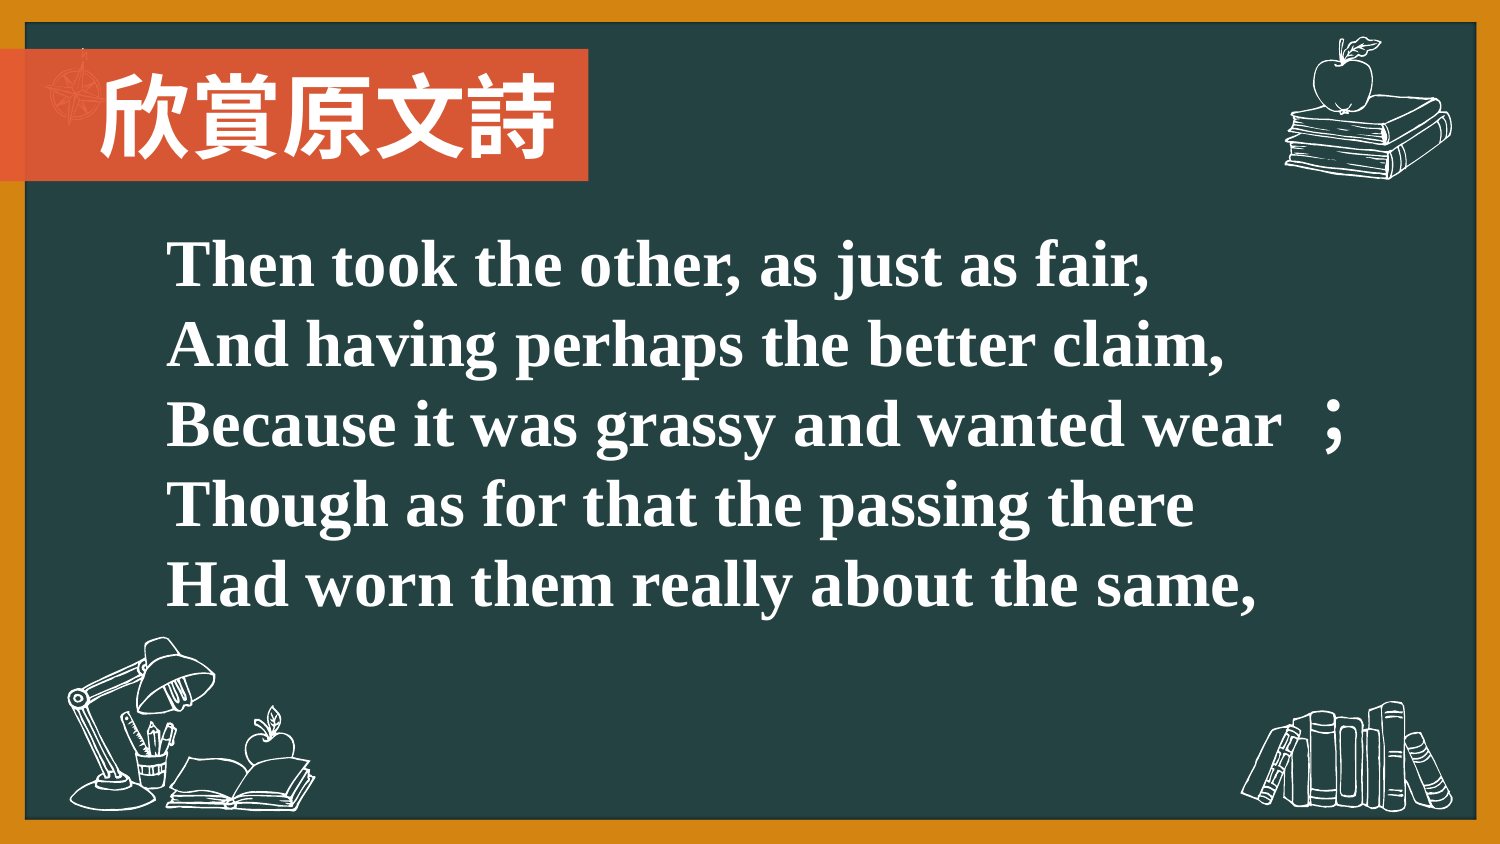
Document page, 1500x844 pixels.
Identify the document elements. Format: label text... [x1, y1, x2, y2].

text_box 欣賞原文詩 [0, 48, 589, 182]
text_box Then took the other, as just as fair, And having perhaps the better claim, Because it was grassy and wanted wear； Though as for that the passing there Had worn them really about the same, [152, 212, 1500, 627]
picture [0, 0, 1500, 844]
